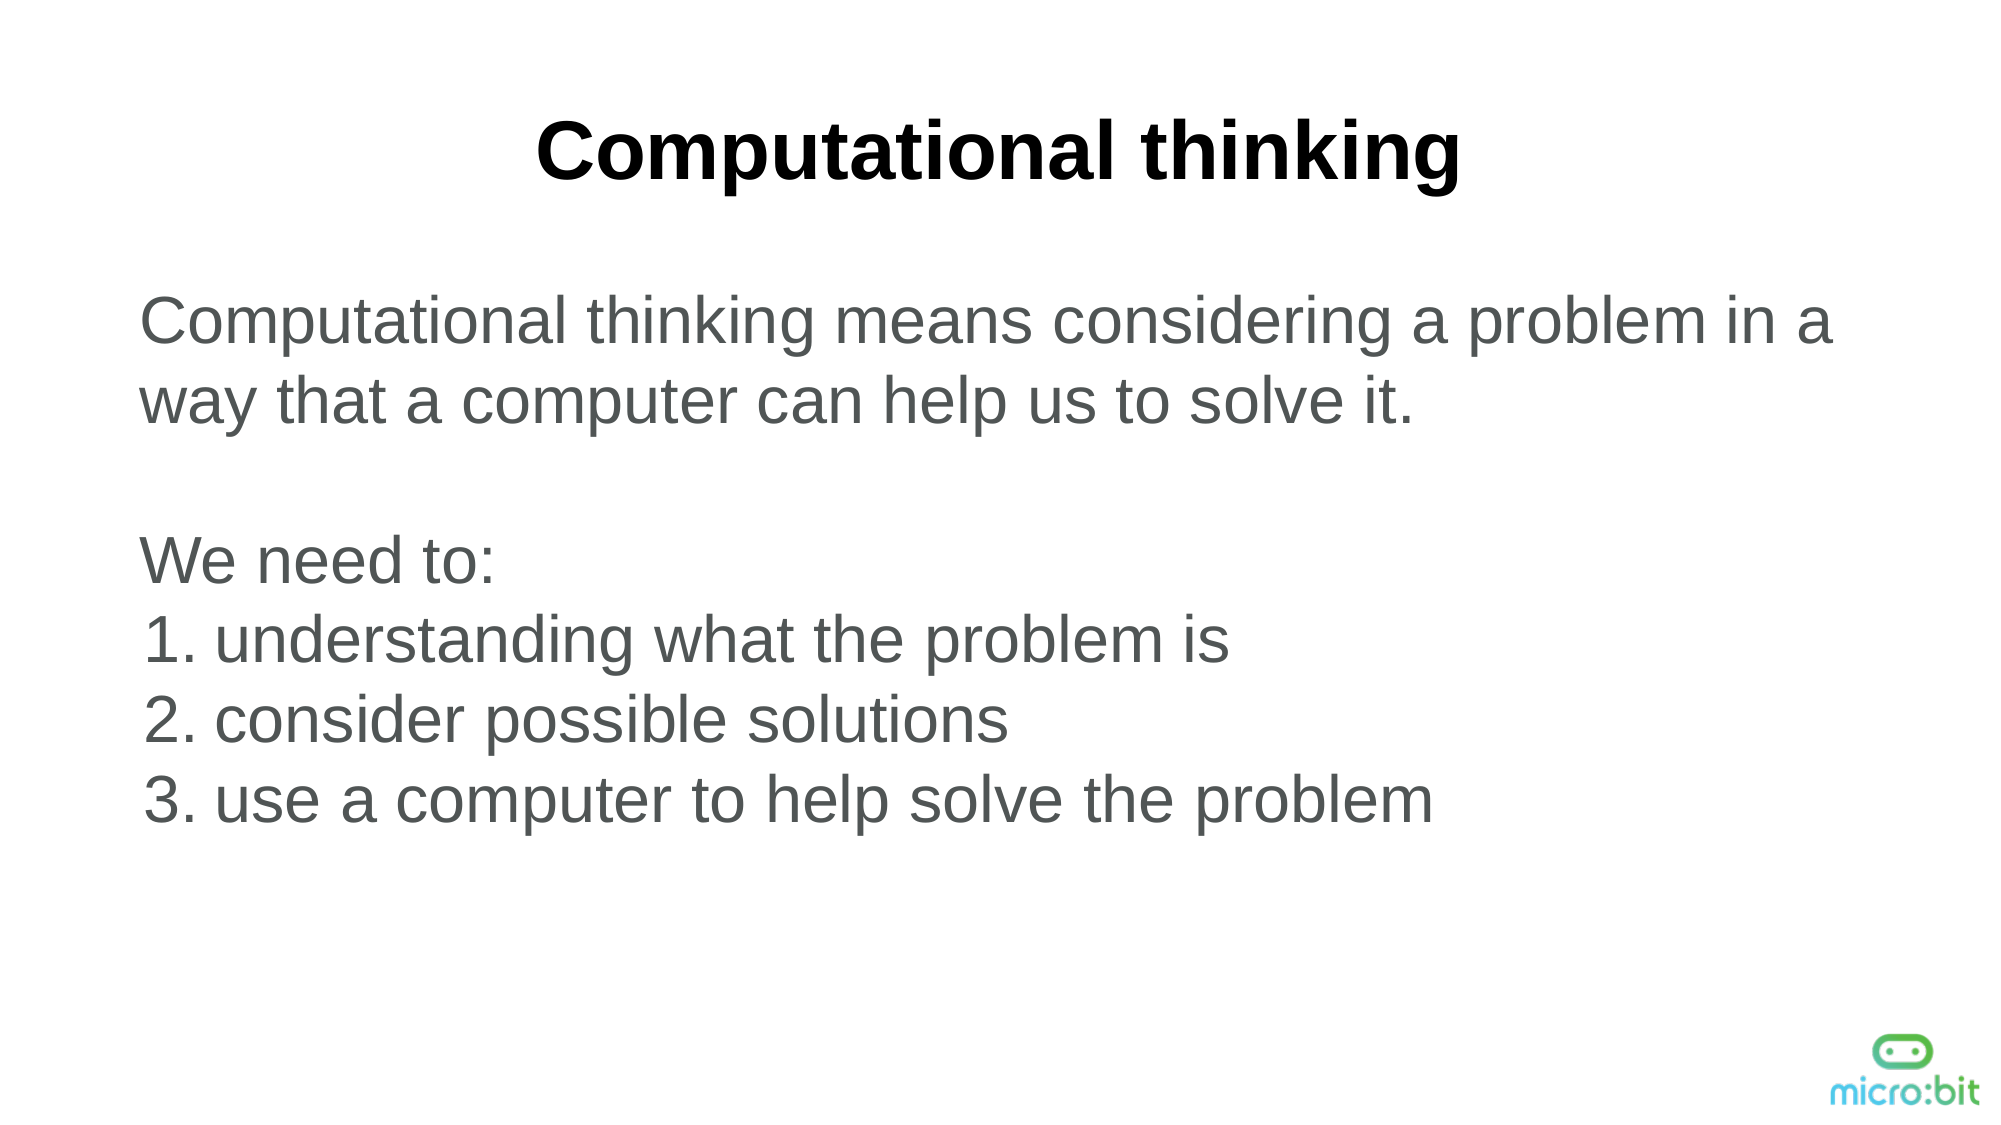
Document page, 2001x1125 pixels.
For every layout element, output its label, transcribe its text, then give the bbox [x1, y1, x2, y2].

text_box Computational thinking Computational thinking means considering a problem in a way that a computer can help us to solve it. We need to: understanding what the problem is consider possible solutions use a computer to help solve the problem [124, 83, 1876, 907]
picture [1830, 1029, 1980, 1106]
